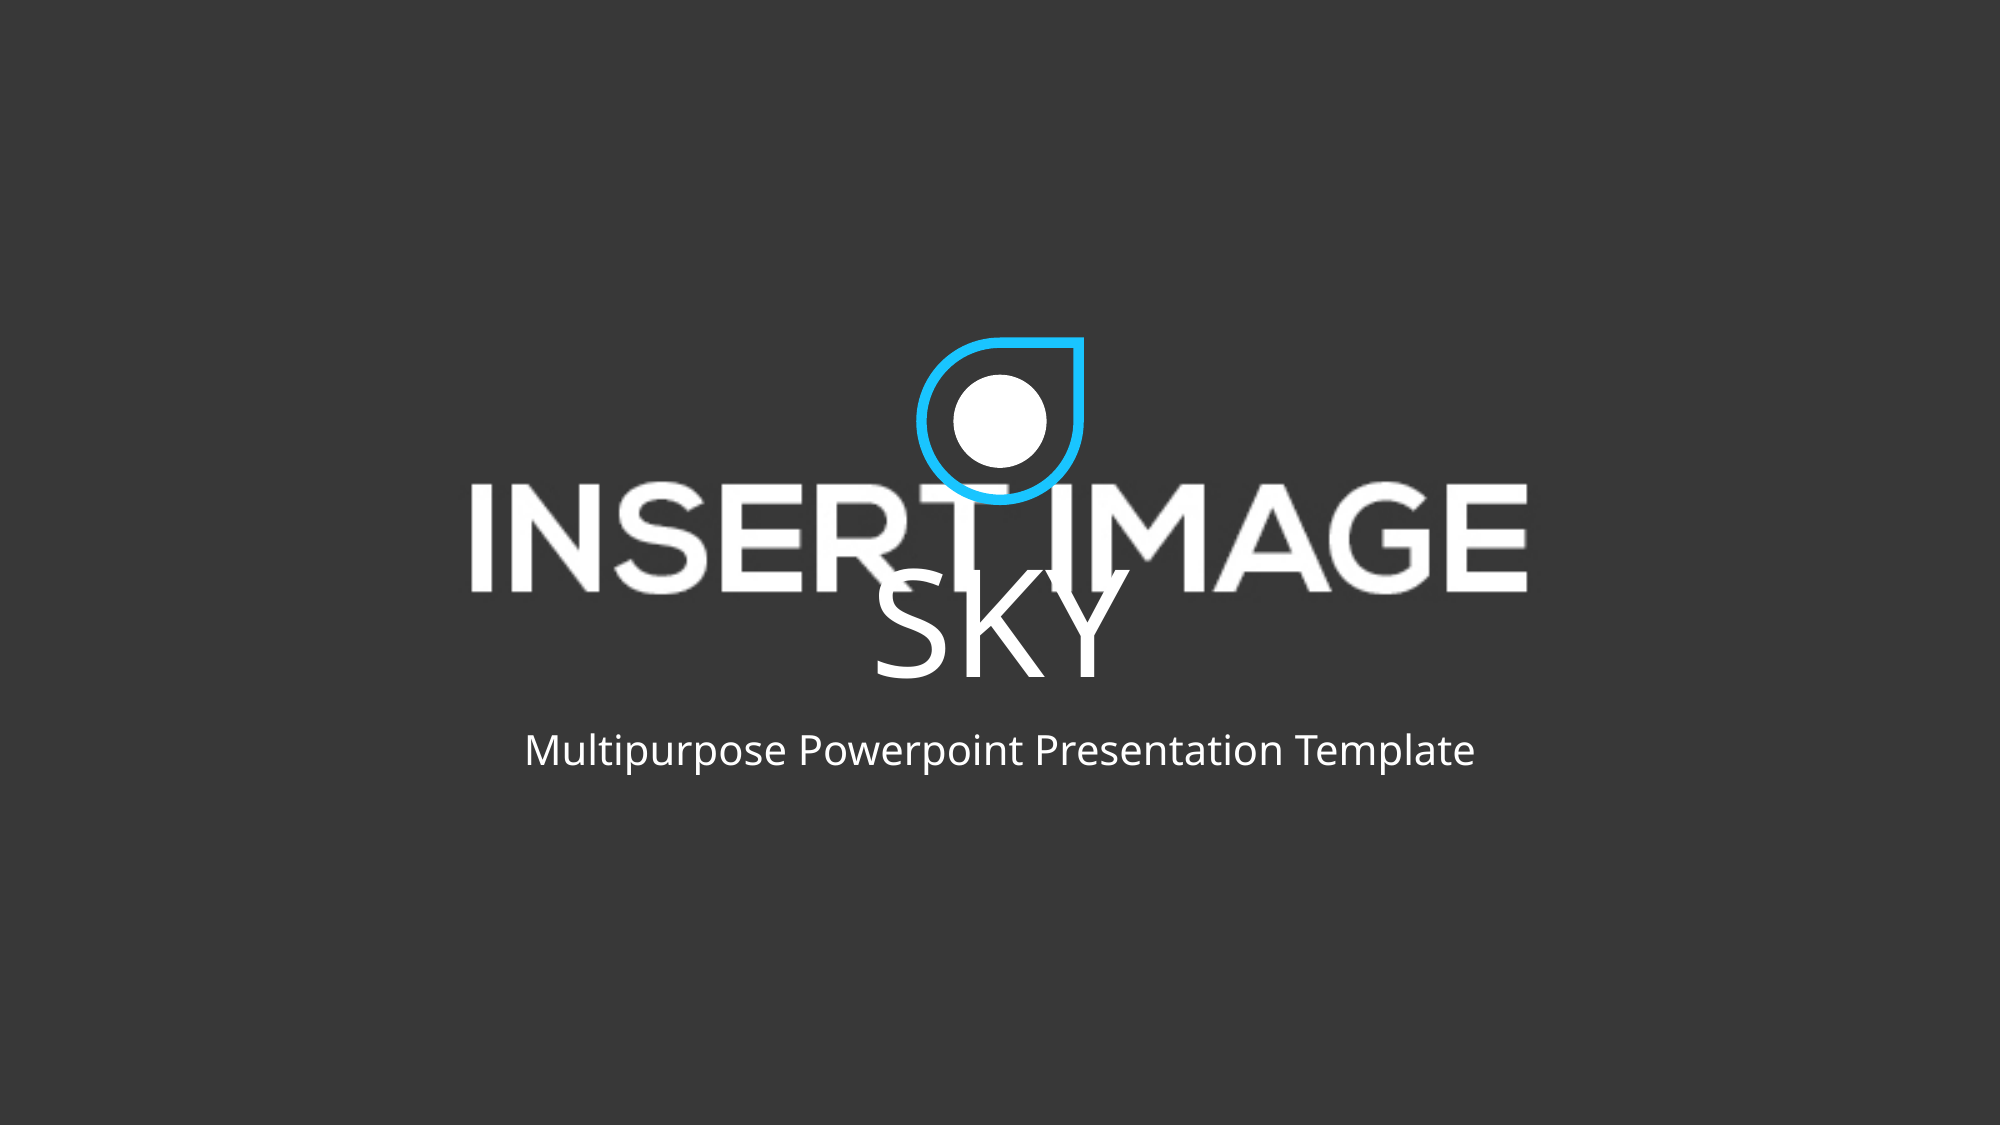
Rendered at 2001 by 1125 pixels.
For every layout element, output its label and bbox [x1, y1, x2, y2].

picture [0, 0, 2000, 1125]
text_box [921, 342, 1079, 500]
